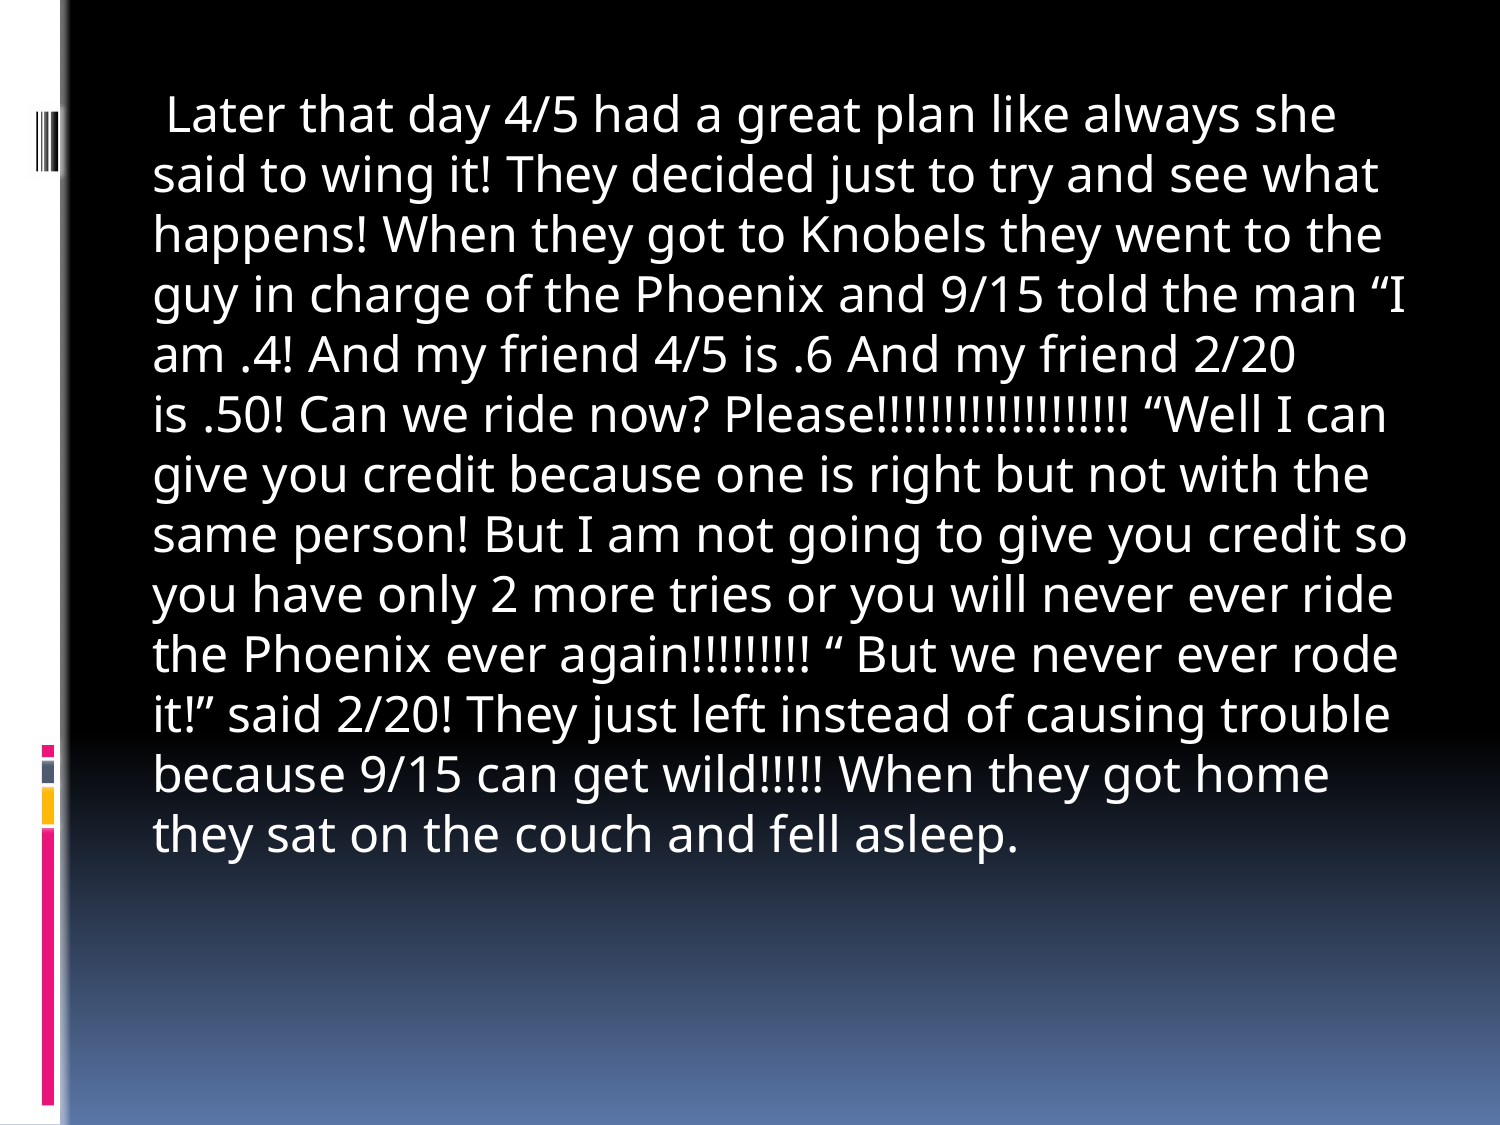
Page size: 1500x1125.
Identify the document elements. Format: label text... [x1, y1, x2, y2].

text_box Later that day 4/5 had a great plan like always she said to wing it! They decided just to try and see what happens! When they got to Knobels they went to the guy in charge of the Phoenix and 9/15 told the man “I am .4! And my friend 4/5 is .6 And my friend 2/20 is .50! Can we ride now? Please!!!!!!!!!!!!!!!!!!! “Well I can give you credit because one is right but not with the same person! But I am not going to give you credit so you have only 2 more tries or you will never ever ride the Phoenix ever again!!!!!!!!! “ But we never ever rode it!” said 2/20! They just left instead of causing trouble because 9/15 can get wild!!!!! When they got home they sat on the couch and fell asleep. [137, 74, 1425, 870]
